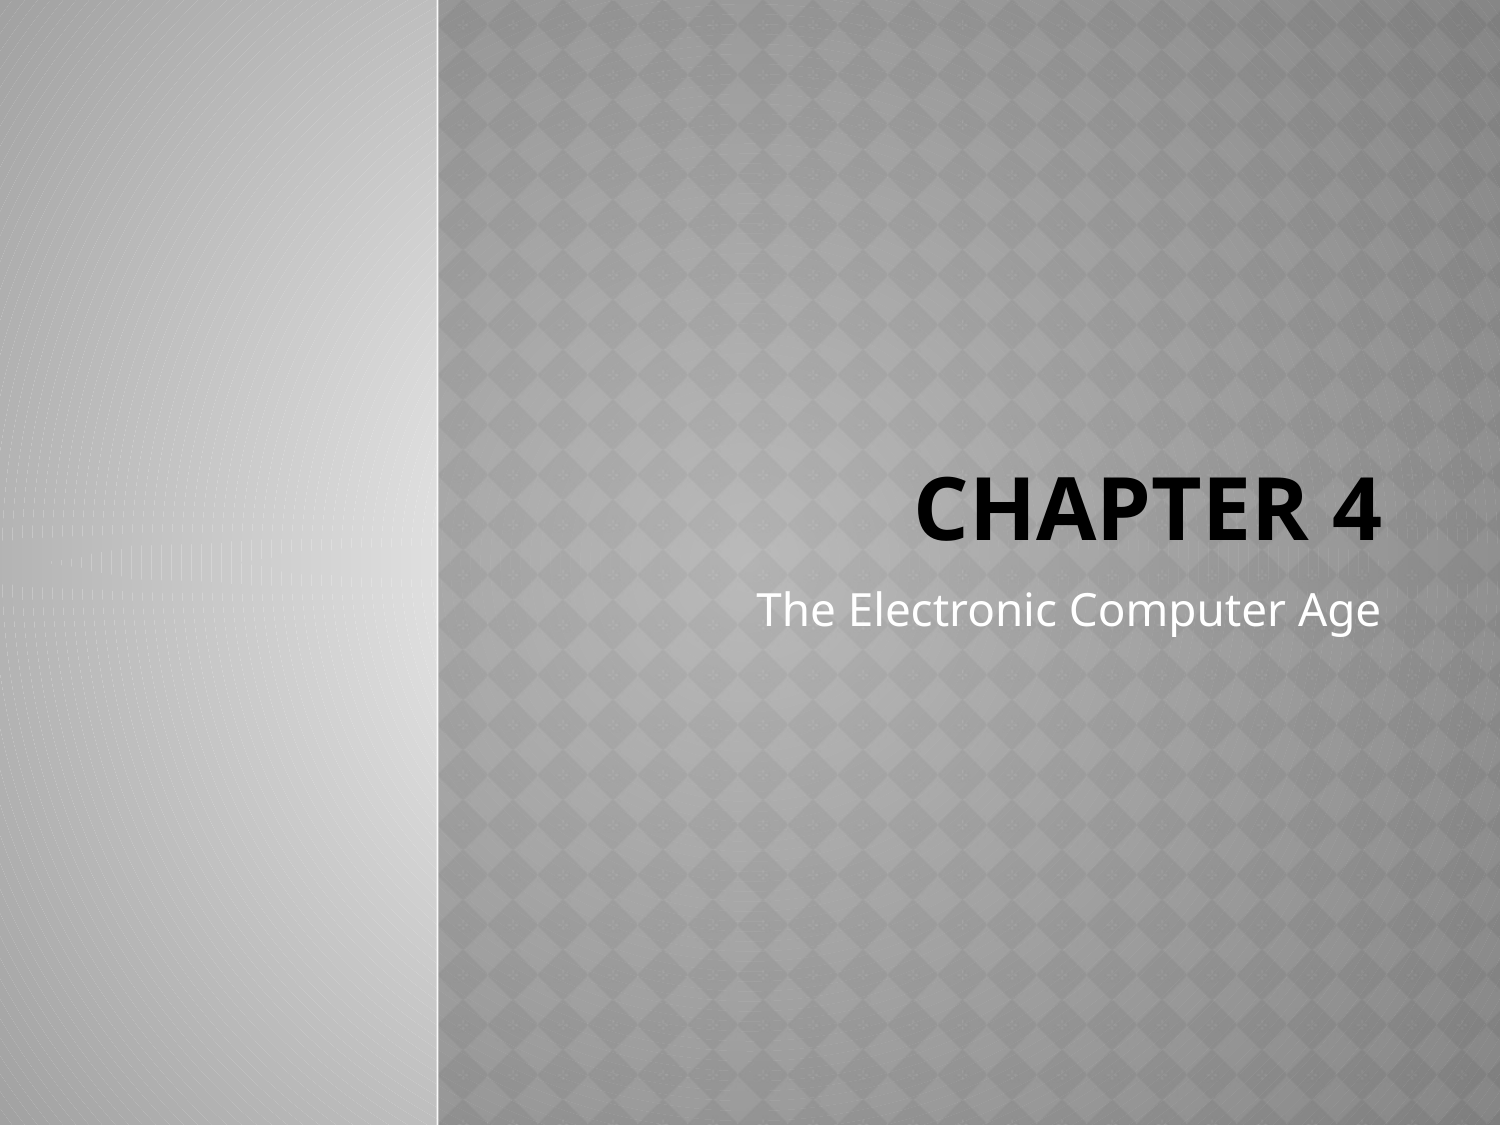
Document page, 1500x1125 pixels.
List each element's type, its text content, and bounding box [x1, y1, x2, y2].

subtitle The Electronic Computer Age [550, 580, 1390, 762]
title Chapter 4 [552, 87, 1390, 558]
